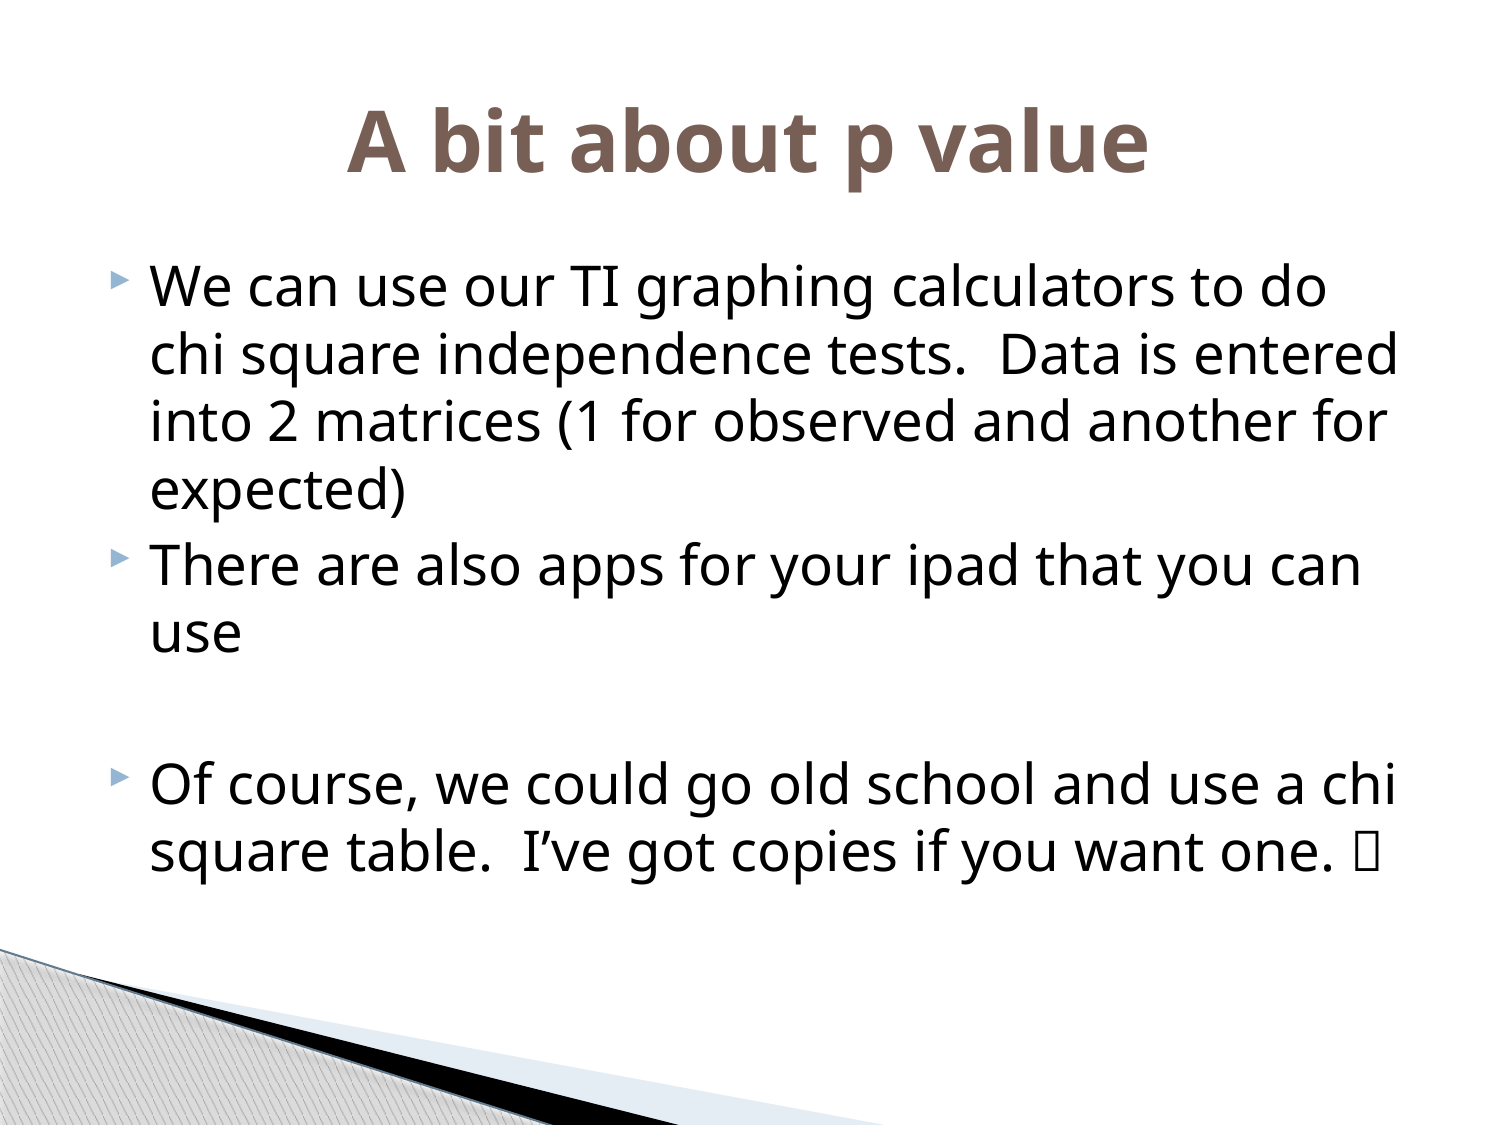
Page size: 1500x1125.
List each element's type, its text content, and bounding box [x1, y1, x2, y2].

list We can use our TI graphing calculators to do chi square independence tests. Data is entered into 2 matrices (1 for observed and another for expected) There are also apps for your ipad that you can use Of course, we could go old school and use a chi square table. I’ve got copies if you want one.  [75, 243, 1425, 986]
title A bit about p value [75, 45, 1425, 233]
